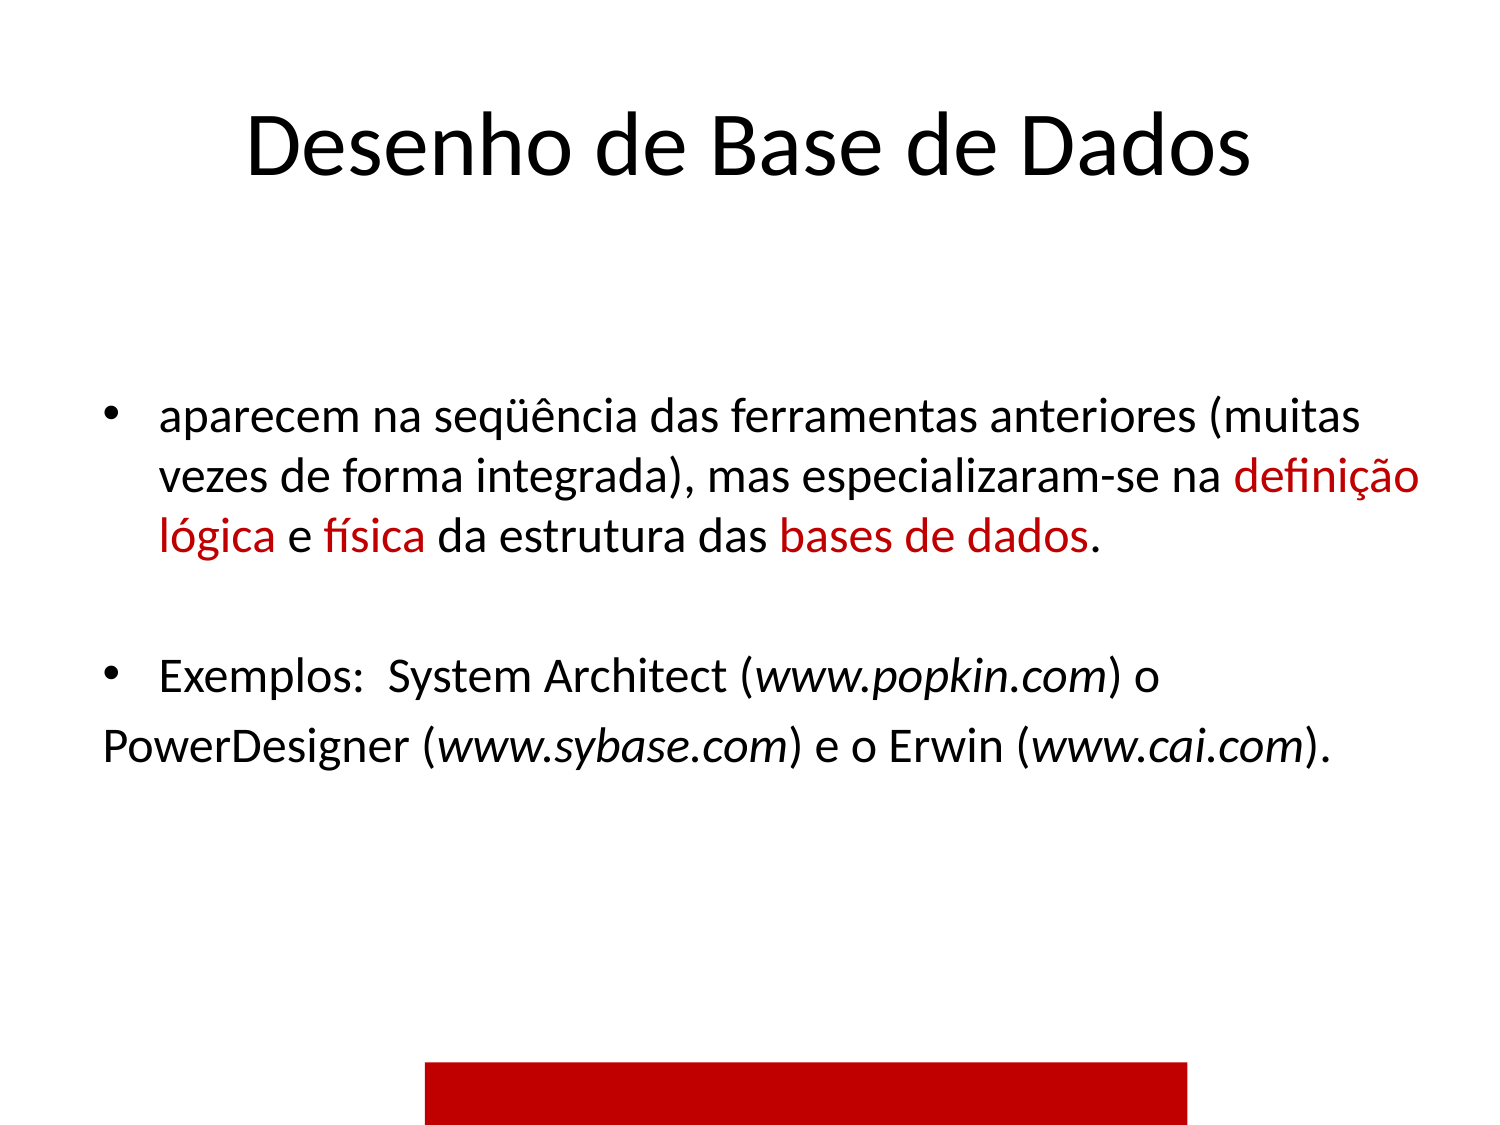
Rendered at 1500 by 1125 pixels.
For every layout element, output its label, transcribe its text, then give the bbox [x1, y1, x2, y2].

text_box [423, 1060, 1190, 1125]
list aparecem na seqüência das ferramentas anteriores (muitas vezes de forma integrada), mas especializaram-se na definição lógica e física da estrutura das bases de dados. Exemplos: System Architect (www.popkin.com) o PowerDesigner (www.sybase.com) e o Erwin (www.cai.com). [87, 375, 1438, 1075]
title Desenho de Base de Dados [75, 45, 1425, 233]
